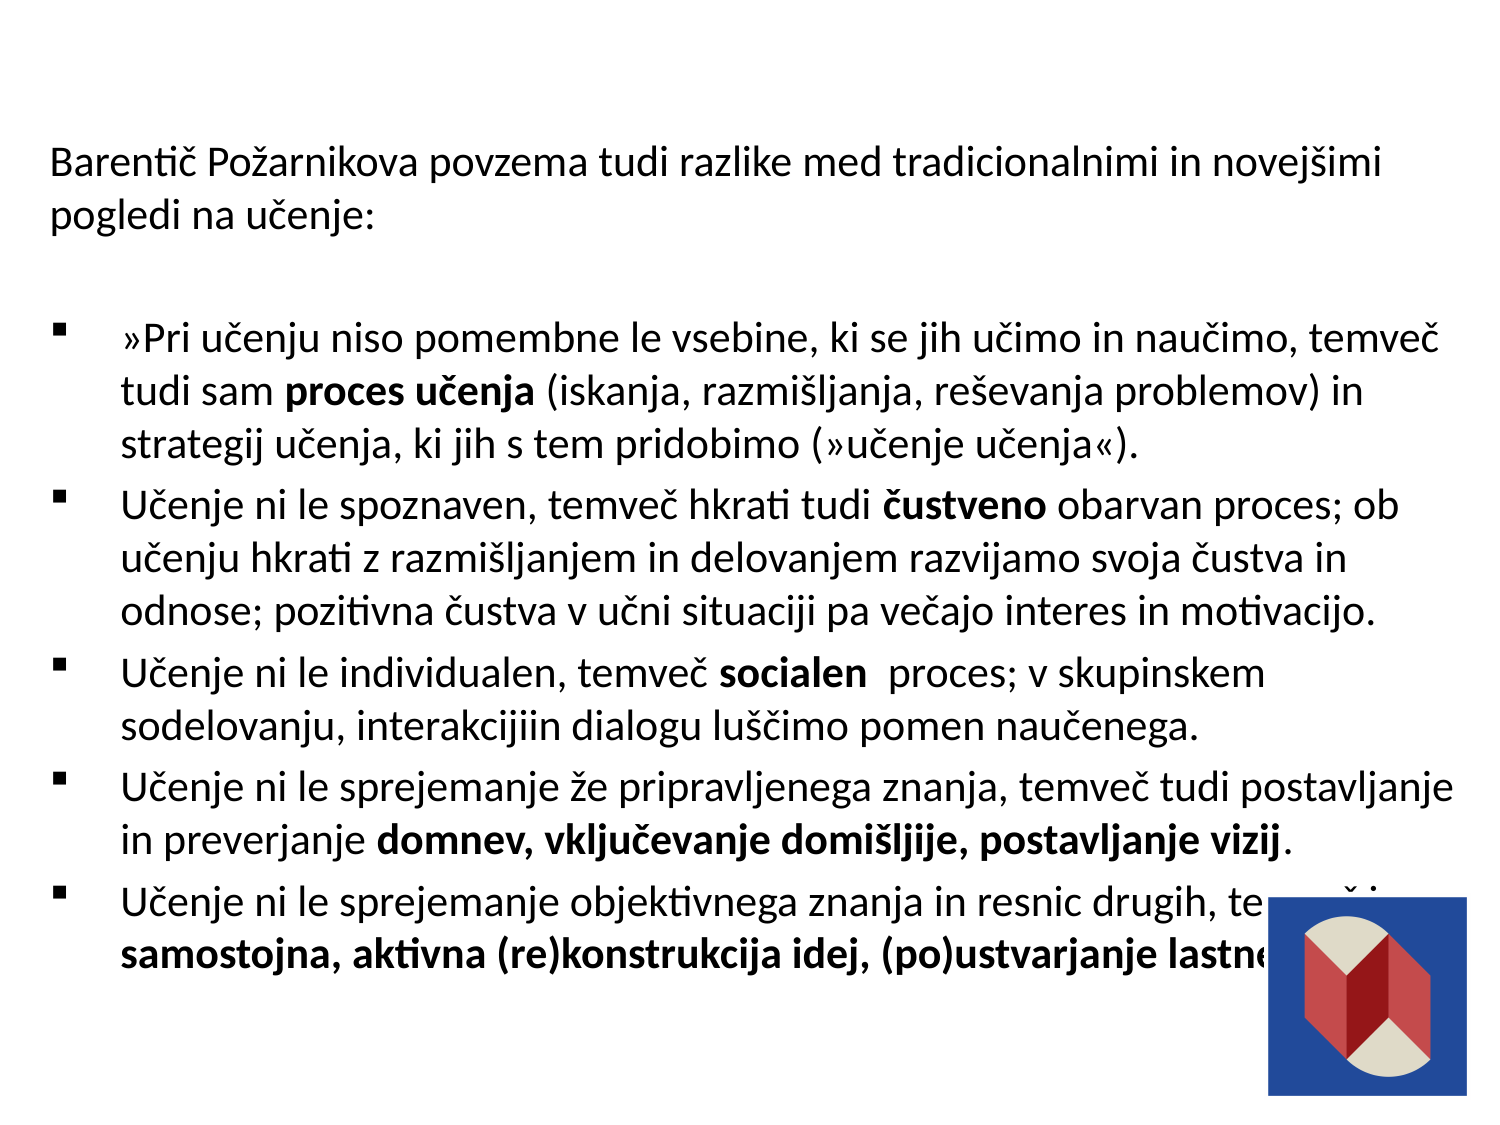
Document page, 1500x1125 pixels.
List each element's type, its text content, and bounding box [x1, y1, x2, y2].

picture [1264, 892, 1471, 1100]
list Barentič Požarnikova povzema tudi razlike med tradicionalnimi in novejšimi pogledi na učenje: »Pri učenju niso pomembne le vsebine, ki se jih učimo in naučimo, temveč tudi sam proces učenja (iskanja, razmišljanja, reševanja problemov) in strategij učenja, ki jih s tem pridobimo (»učenje učenja«). Učenje ni le spoznaven, temveč hkrati tudi čustveno obarvan proces; ob učenju hkrati z razmišljanjem in delovanjem razvijamo svoja čustva in odnose; pozitivna čustva v učni situaciji pa večajo interes in motivacijo. Učenje ni le individualen, temveč socialen proces; v skupinskem sodelovanju, interakcijiin dialogu luščimo pomen naučenega. Učenje ni le sprejemanje že pripravljenega znanja, temveč tudi postavljanje in preverjanje domnev, vključevanje domišljije, postavljanje vizij. Učenje ni le sprejemanje objektivnega znanja in resnic drugih, temveč je samostojna, aktivna (re)konstrukcija idej, (po)ustvarjanje lastnega znanja. [17, 125, 1483, 1106]
